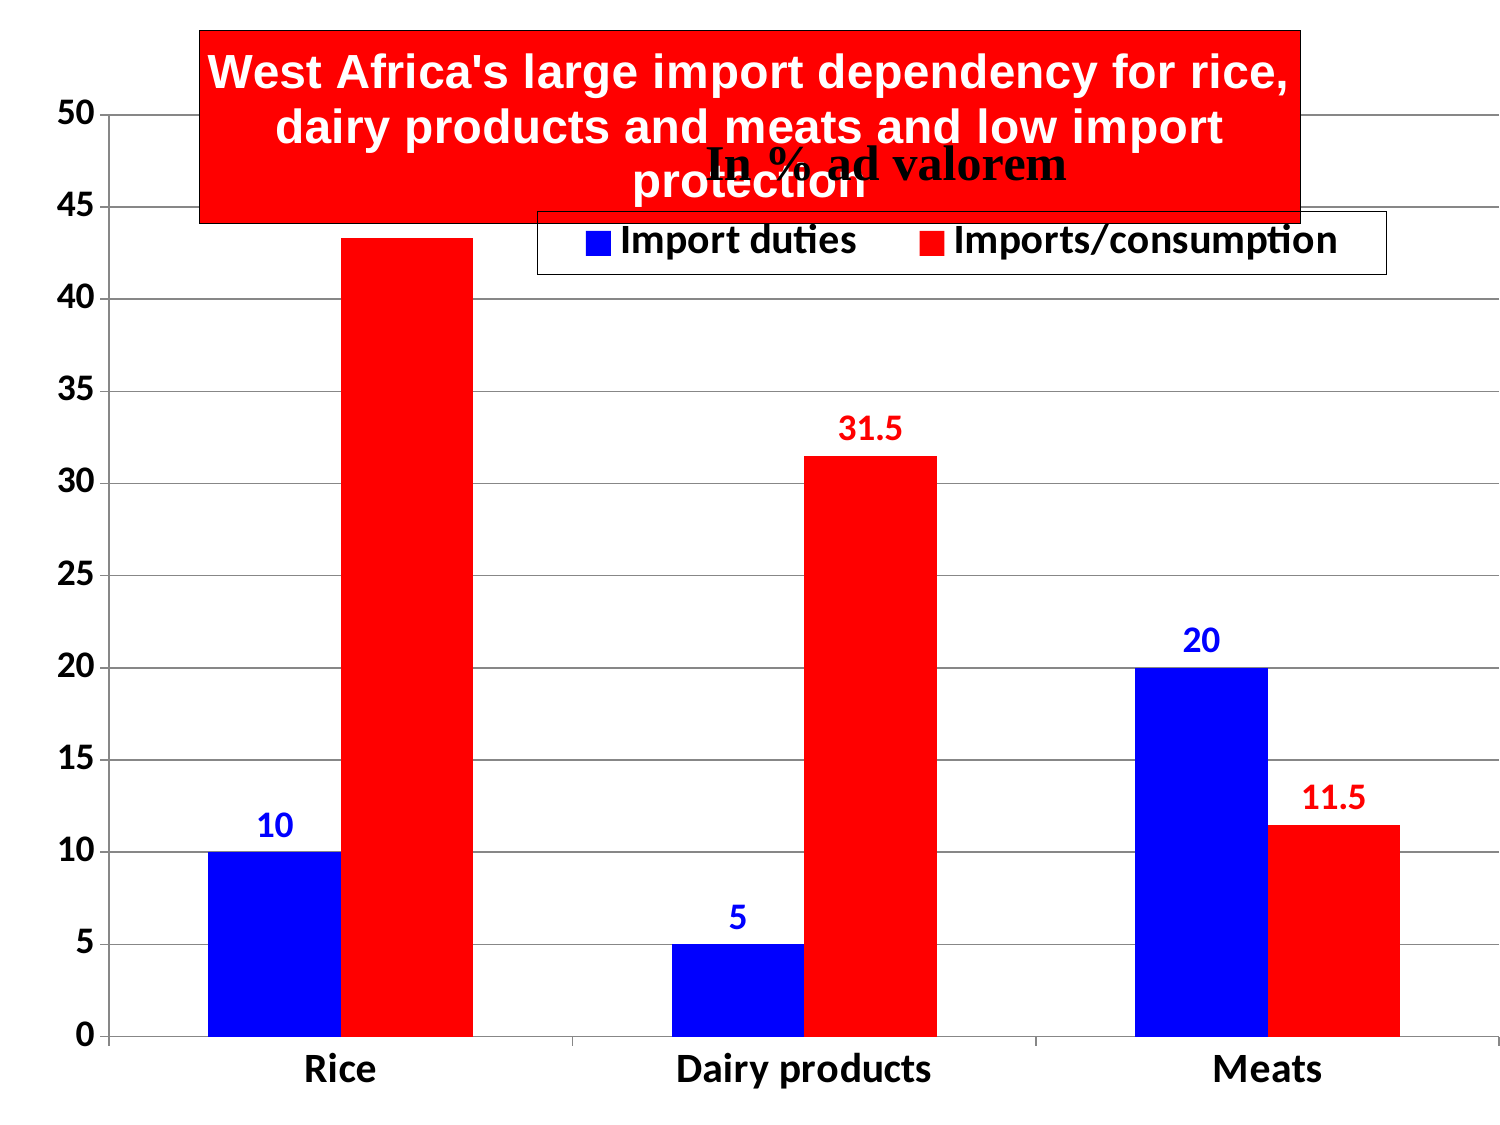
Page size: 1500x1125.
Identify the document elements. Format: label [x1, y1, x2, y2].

chart [0, 0, 1500, 1125]
